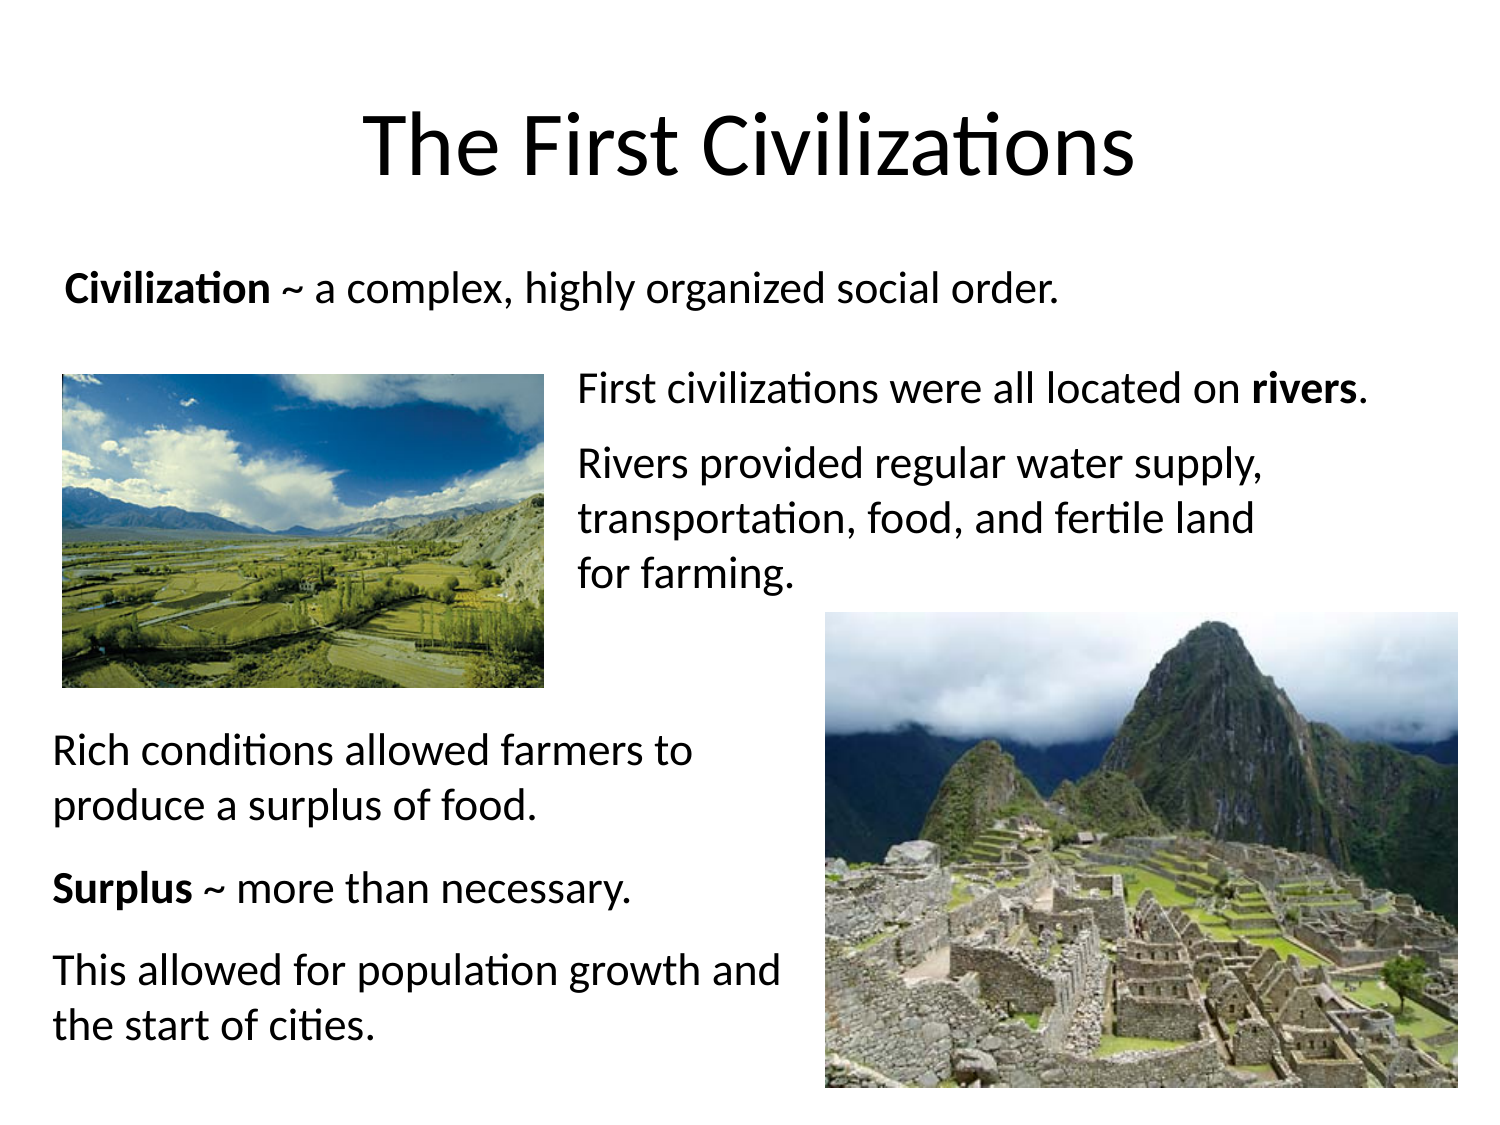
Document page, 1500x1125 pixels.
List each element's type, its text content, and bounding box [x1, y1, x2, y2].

title The First Civilizations [75, 45, 1425, 233]
picture [824, 612, 1458, 1088]
text_box Civilization ~ a complex, highly organized social order. [49, 249, 1463, 320]
text_box First civilizations were all located on rivers. [562, 350, 1450, 420]
text_box Rivers provided regular water supply, transportation, food, and fertile land for farming. [562, 425, 1313, 605]
text_box Rich conditions allowed farmers to produce a surplus of food. Surplus ~ more than necessary. This allowed for population growth and the start of cities. [37, 712, 819, 1058]
picture [62, 374, 544, 688]
